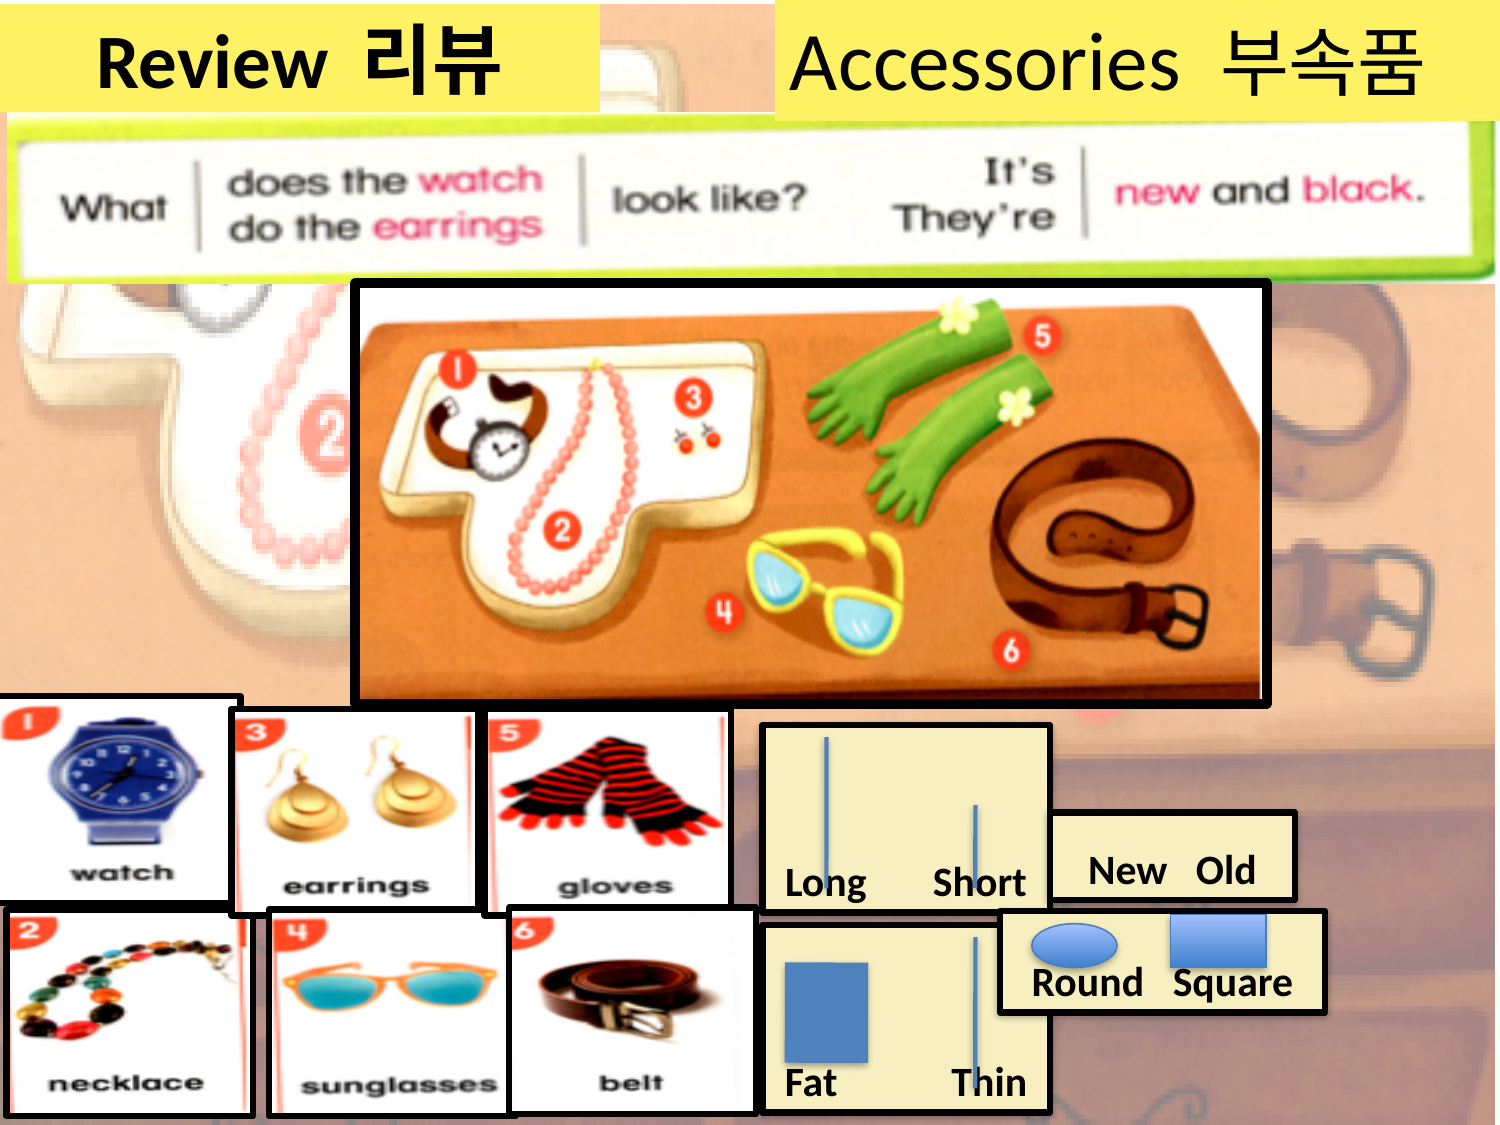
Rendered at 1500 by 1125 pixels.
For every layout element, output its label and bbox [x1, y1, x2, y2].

text_box [762, 924, 1051, 1113]
text_box [762, 724, 1051, 913]
picture [0, 0, 1500, 1125]
text_box [999, 910, 1326, 1013]
